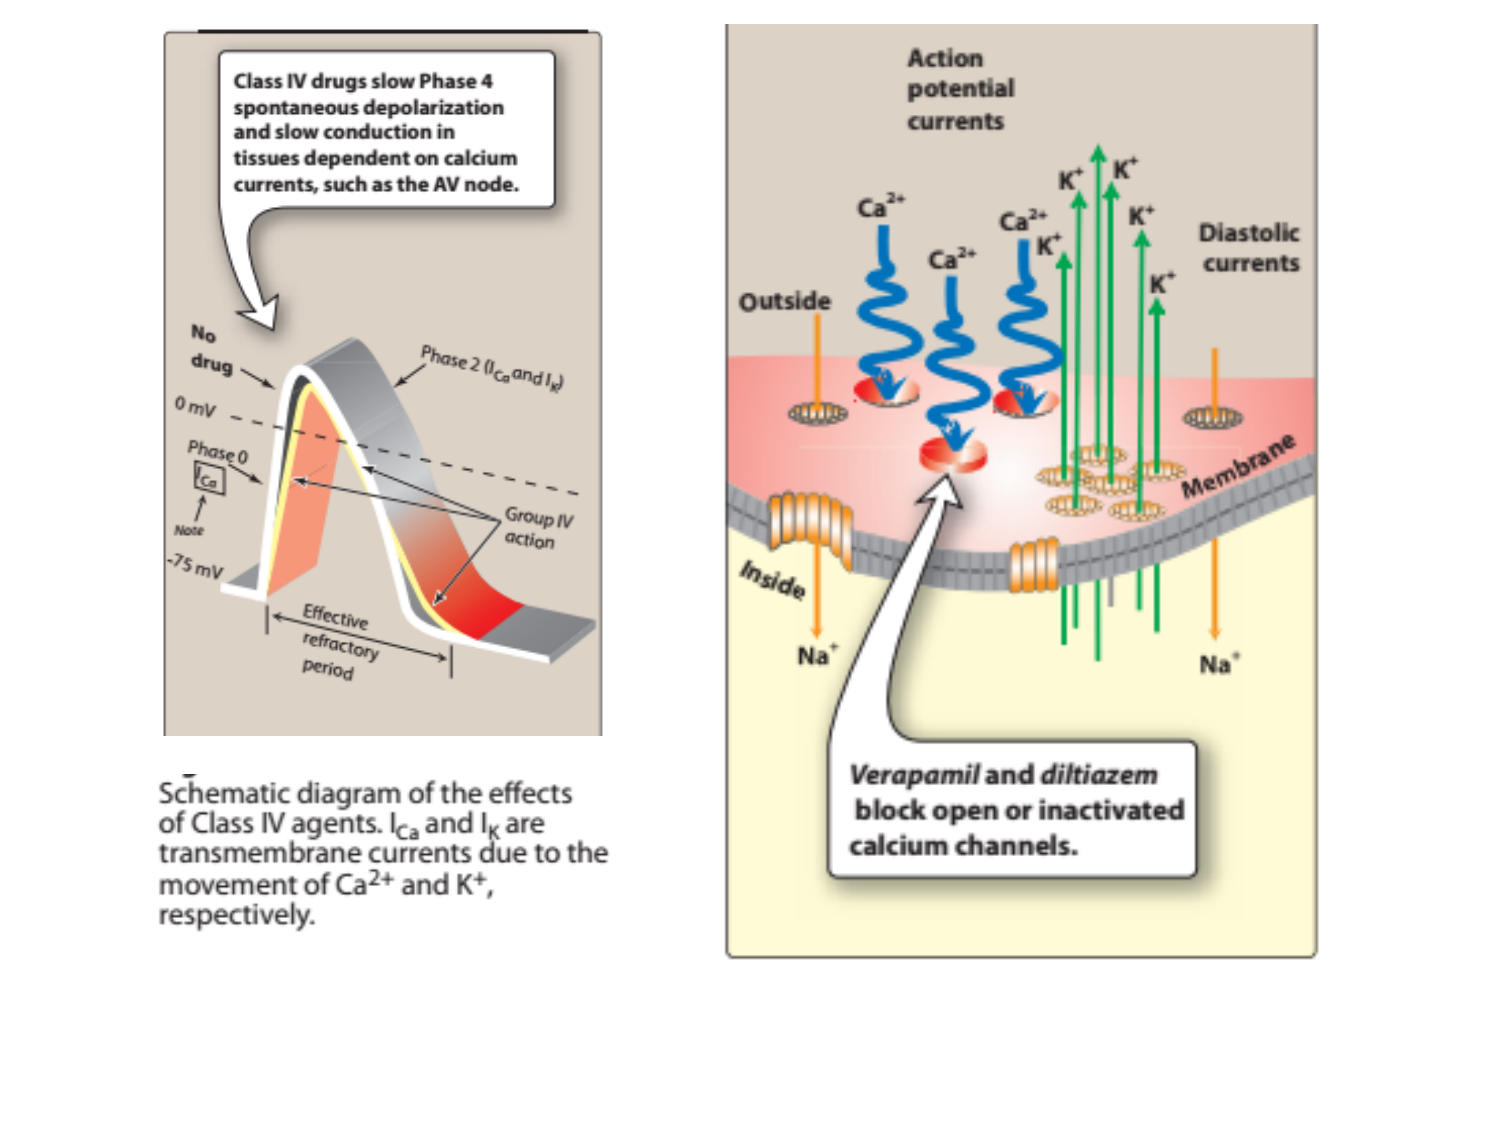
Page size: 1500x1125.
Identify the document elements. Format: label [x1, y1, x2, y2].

picture [150, 774, 613, 951]
picture [699, 24, 1338, 966]
picture [149, 24, 613, 737]
